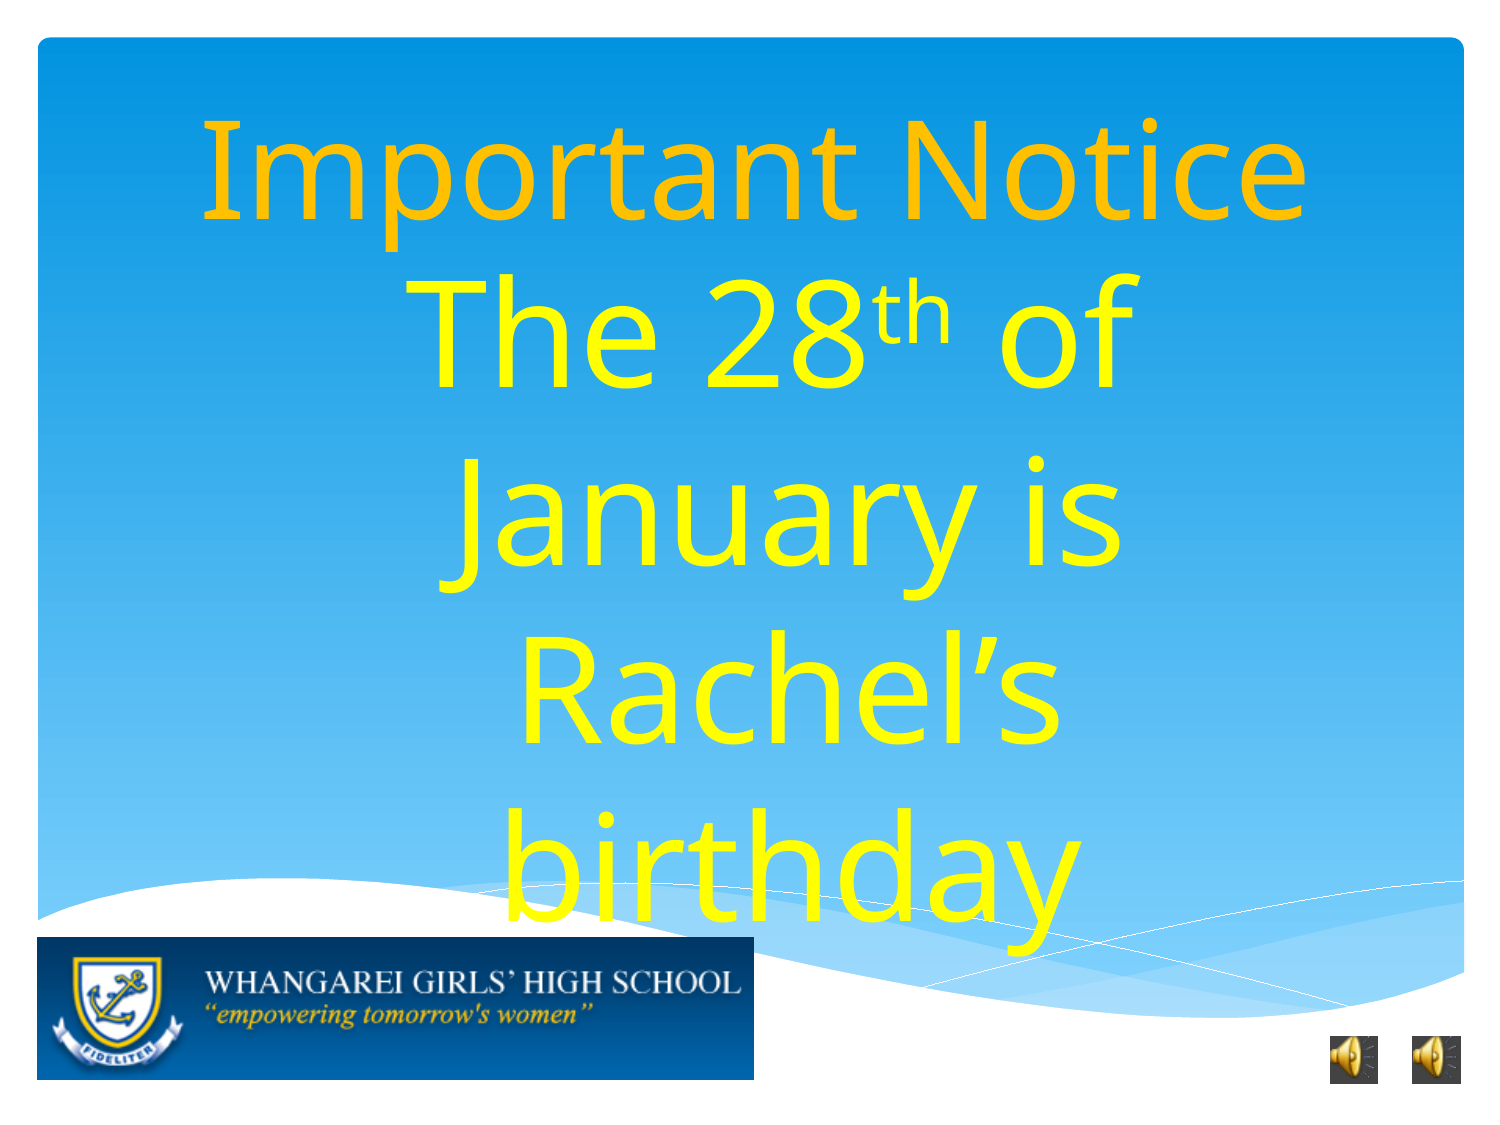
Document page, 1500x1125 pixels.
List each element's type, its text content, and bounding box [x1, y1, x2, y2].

text_box The 28th of January is Rachel’s birthday [149, 231, 1391, 963]
text_box Important Notice [149, 37, 1362, 255]
picture [1328, 1034, 1380, 1086]
picture [1411, 1034, 1462, 1086]
picture [37, 937, 754, 1080]
